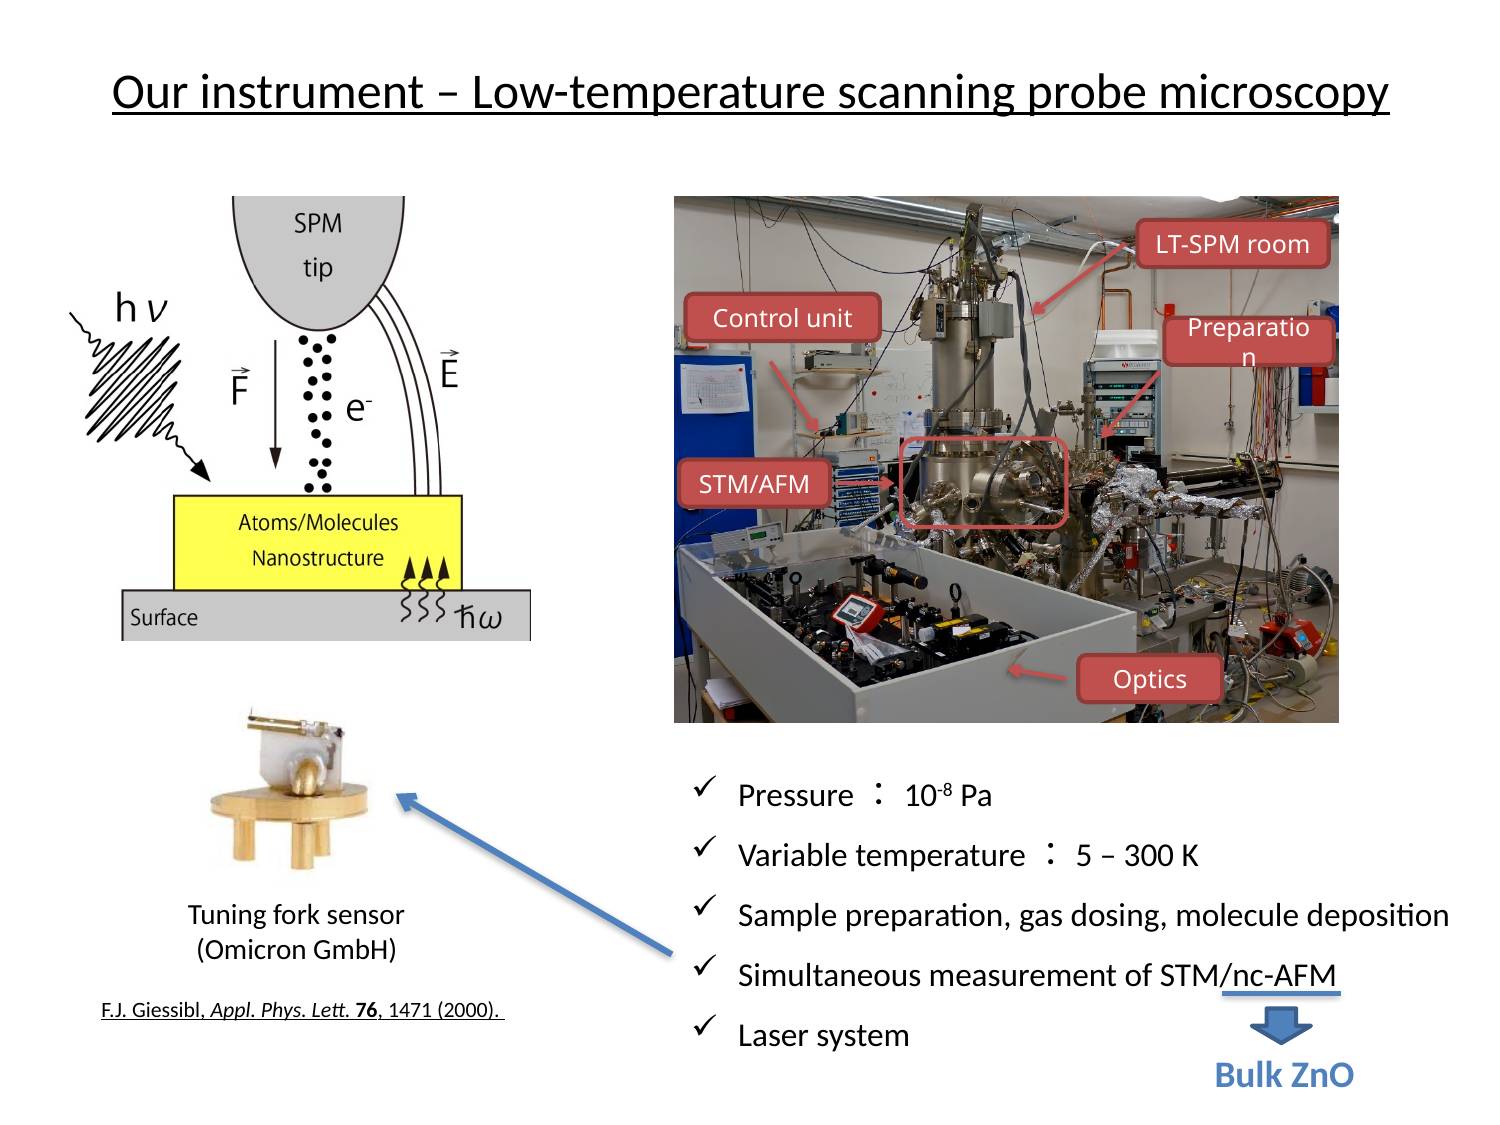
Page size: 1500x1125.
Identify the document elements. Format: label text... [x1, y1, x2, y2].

picture [68, 195, 531, 641]
text_box Our instrument – Low-temperature scanning probe microscopy [97, 50, 1405, 126]
text_box Tuning fork sensor (Omicron GmbH) [173, 903, 421, 973]
picture [123, 673, 456, 895]
text_box Pressure：10-8 Pa Variable temperature：5 – 300 K Sample preparation, gas dosing, molecule deposition Simultaneous measurement of STM/nc-AFM Laser system [676, 745, 1466, 1061]
text_box F.J. Giessibl, Appl. Phys. Lett. 76, 1471 (2000). [86, 987, 520, 1029]
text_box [395, 793, 673, 955]
text_box [1249, 1006, 1313, 1045]
text_box Bulk ZnO [1199, 1043, 1370, 1103]
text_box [673, 195, 1339, 723]
